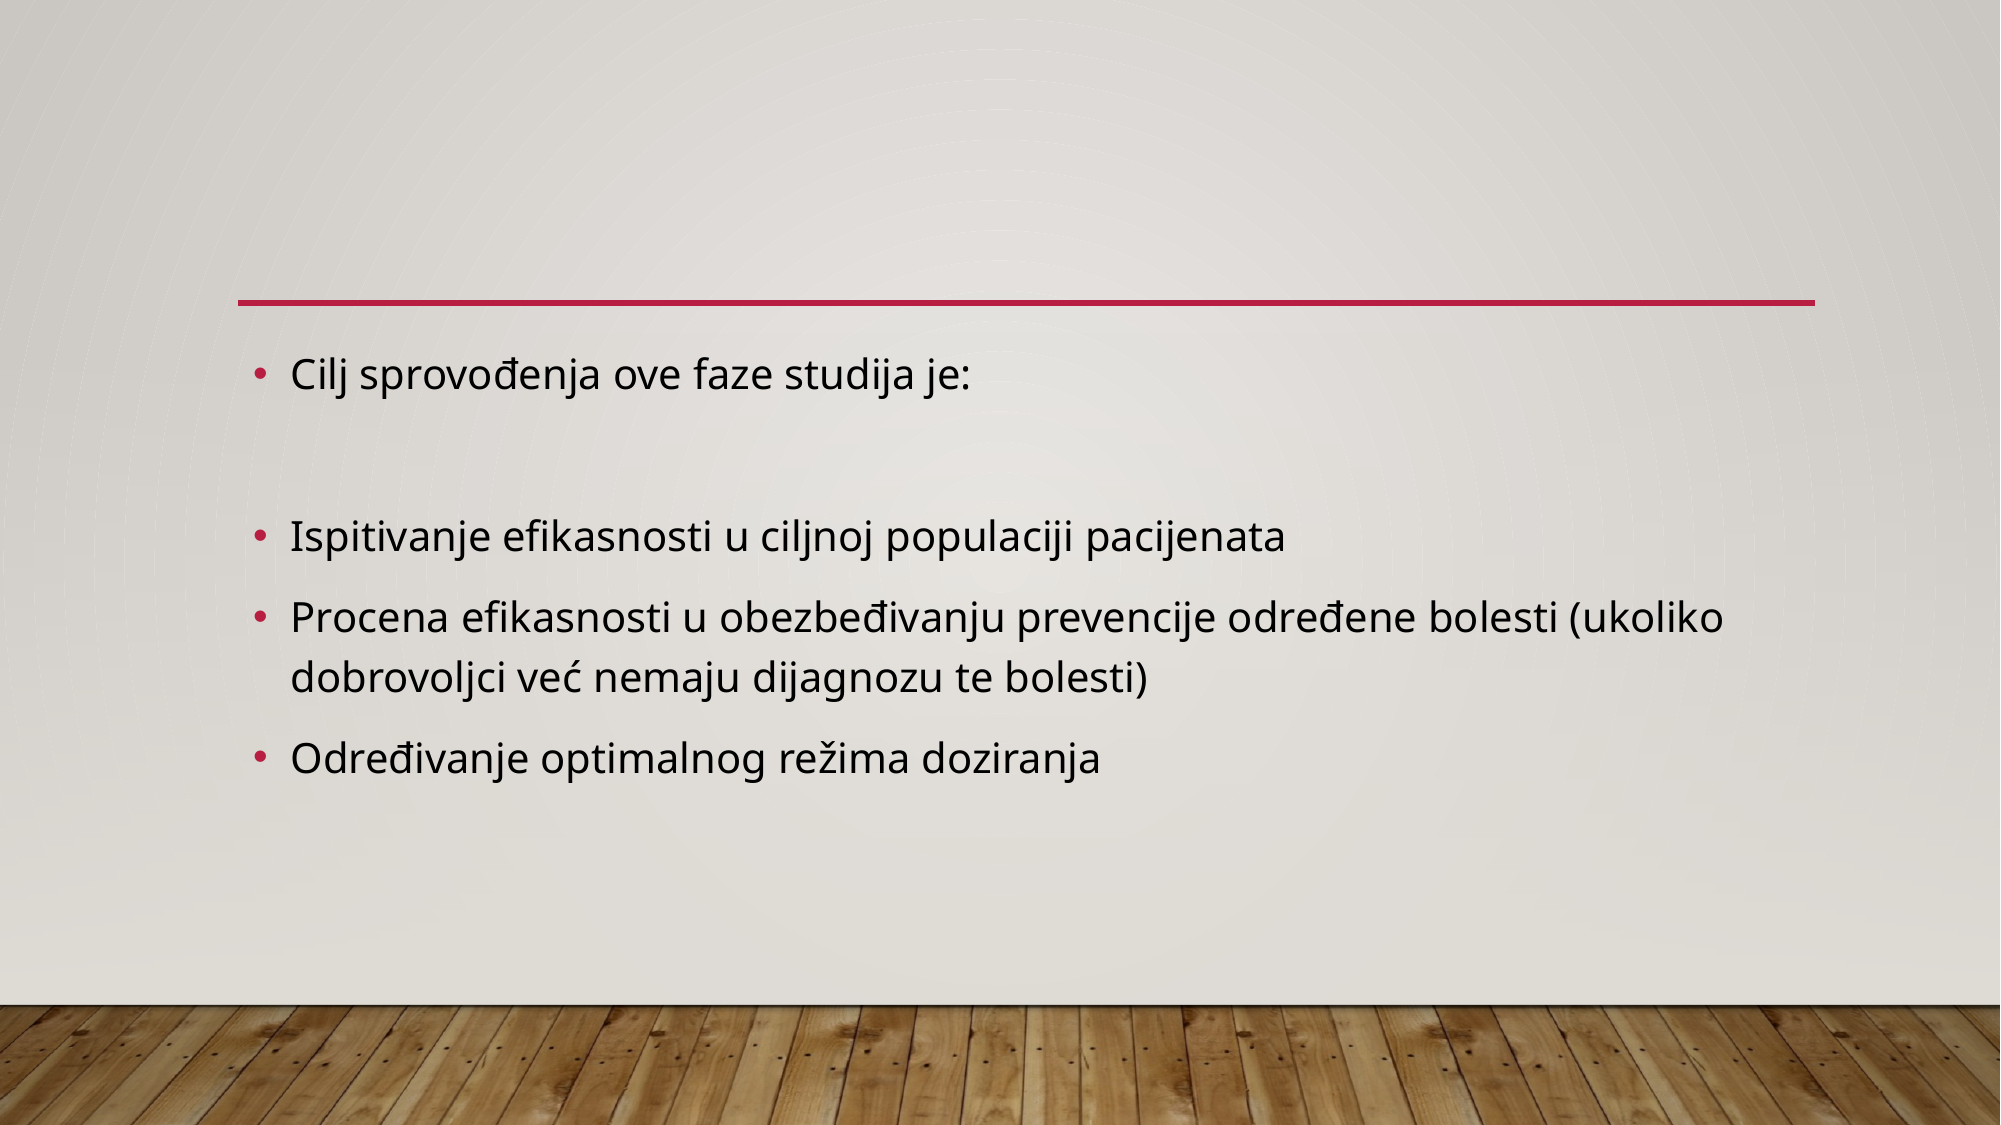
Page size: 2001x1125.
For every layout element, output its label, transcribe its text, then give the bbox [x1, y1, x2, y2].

list Cilj sprovođenja ove faze studija je: Ispitivanje efikasnosti u ciljnoj populaciji pacijenata Procena efikasnosti u obezbeđivanju prevencije određene bolesti (ukoliko dobrovoljci već nemaju dijagnozu te bolesti) Određivanje optimalnog režima doziranja [238, 330, 1814, 897]
picture [0, 1005, 2000, 1125]
